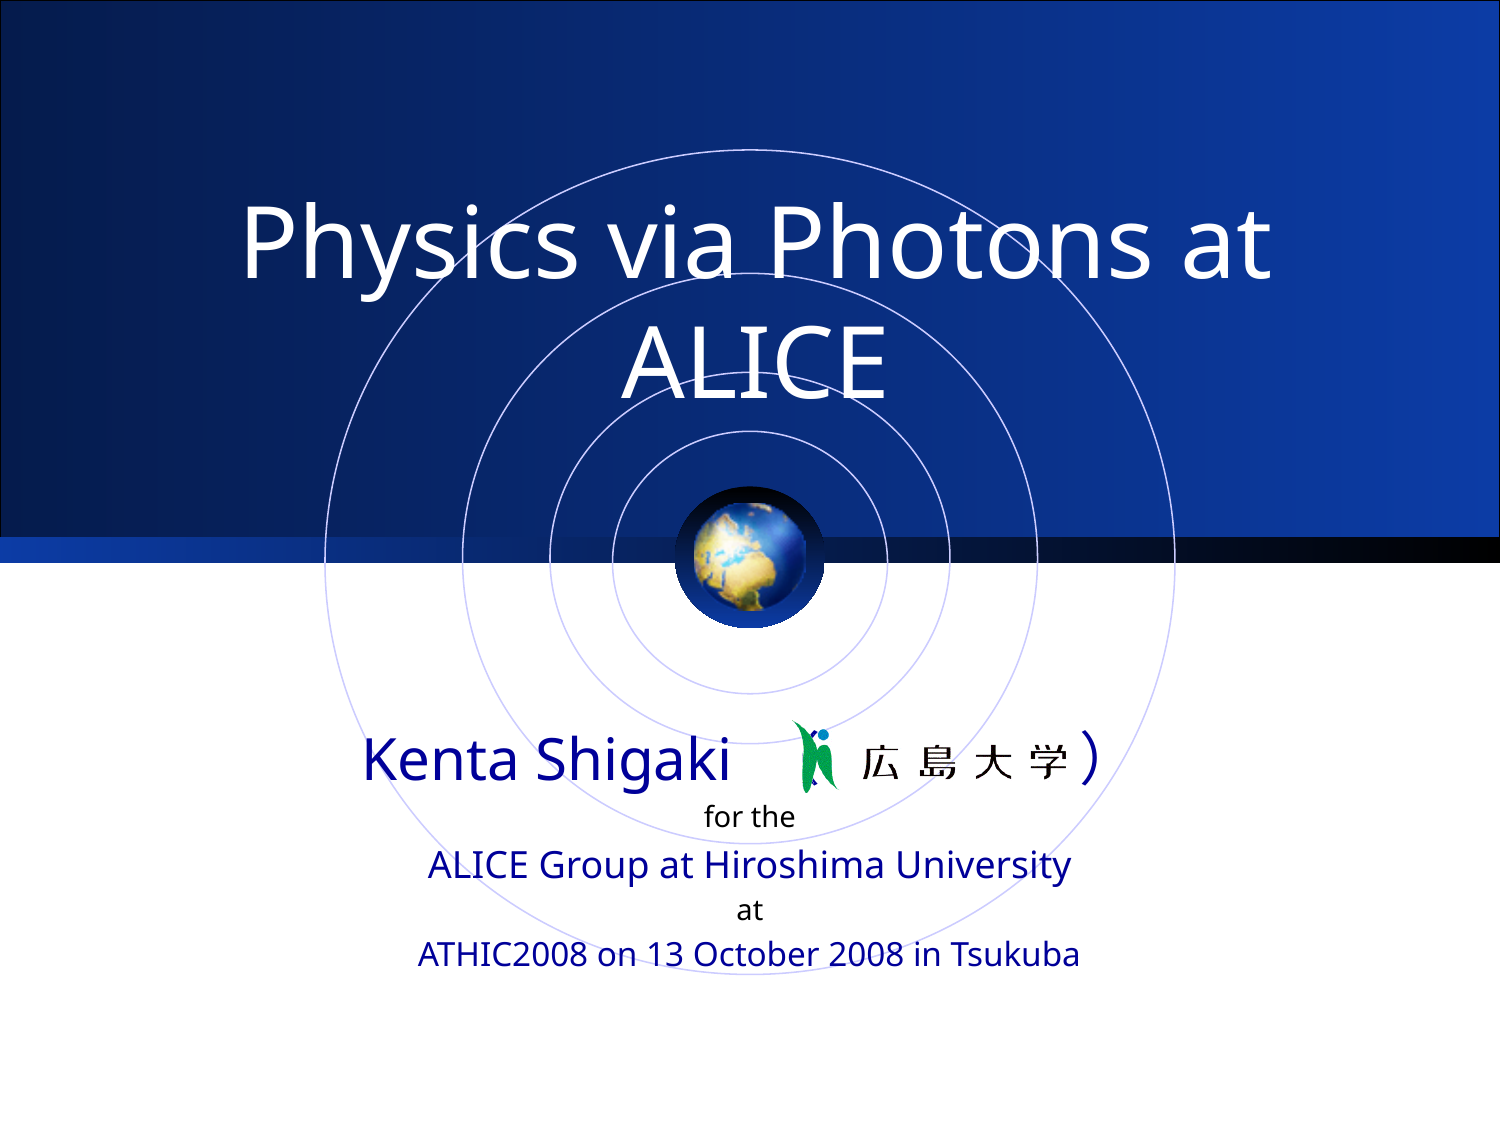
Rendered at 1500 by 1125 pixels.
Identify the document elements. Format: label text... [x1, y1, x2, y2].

picture [792, 720, 1067, 793]
picture [694, 503, 806, 611]
title Physics via Photons at ALICE [100, 175, 1412, 422]
subtitle Kenta Shigaki （ ） for the ALICE Group at Hiroshima University at ATHIC2008 on 13 October 2008 in Tsukuba [198, 714, 1301, 1007]
